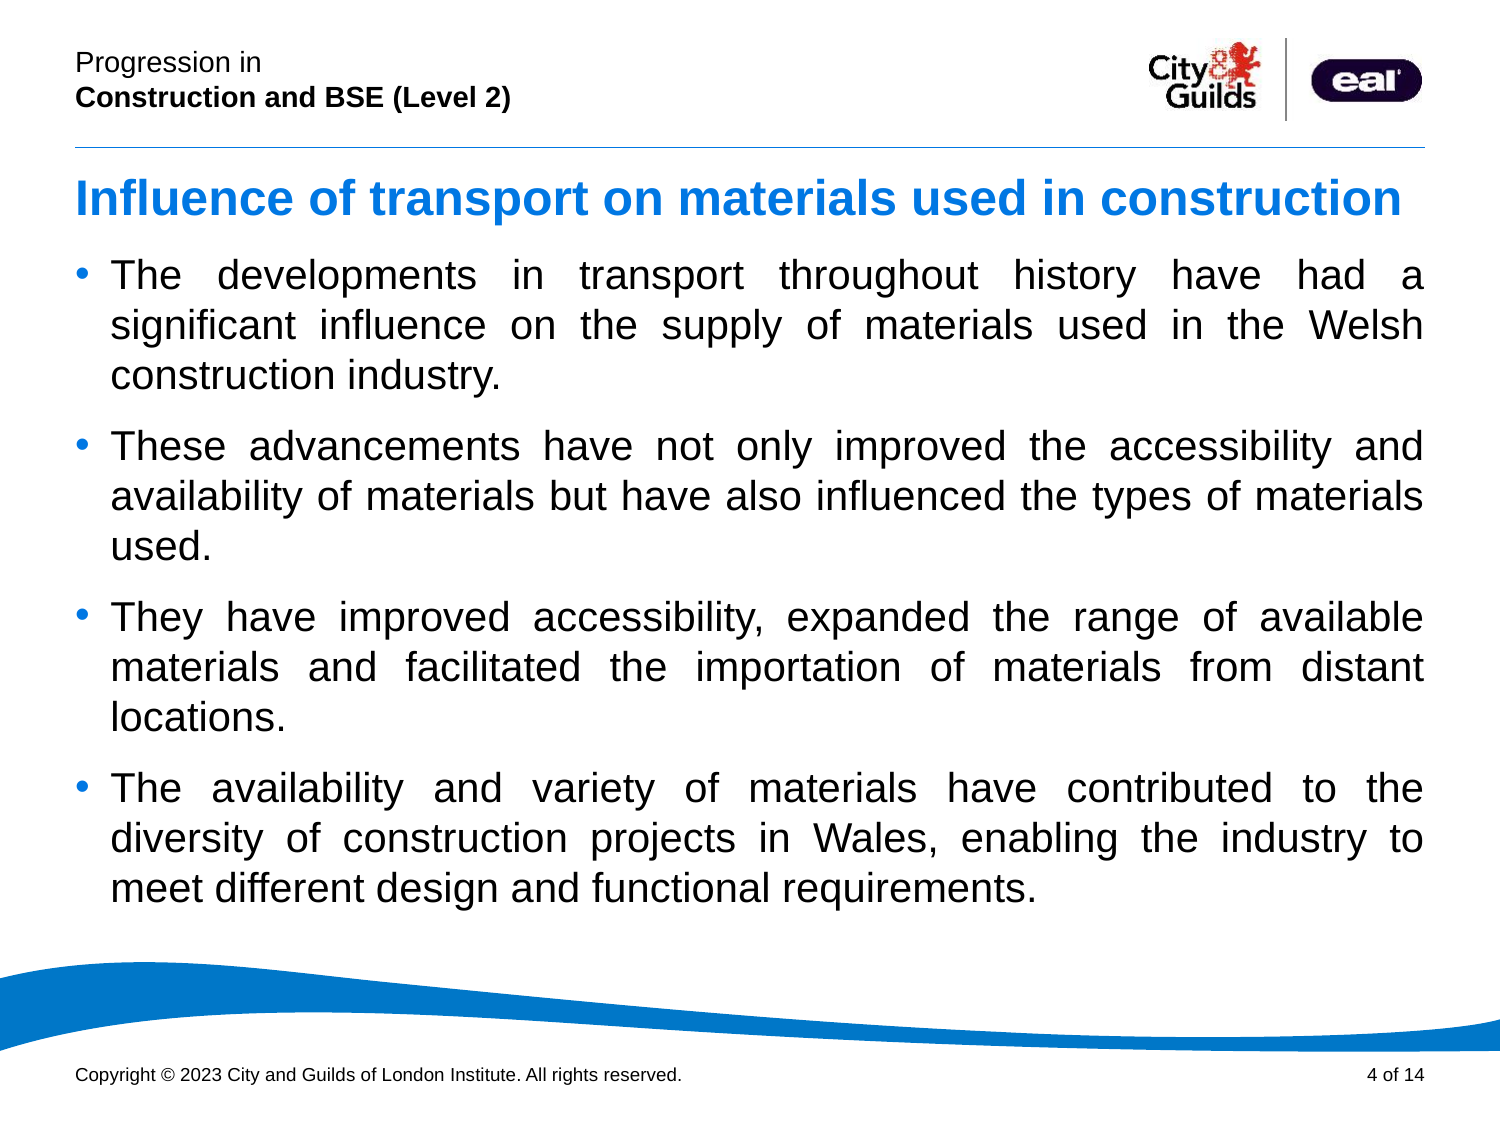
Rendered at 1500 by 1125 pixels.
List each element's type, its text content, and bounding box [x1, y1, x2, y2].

list The developments in transport throughout history have had a significant influence on the supply of materials used in the Welsh construction industry. These advancements have not only improved the accessibility and availability of materials but have also influenced the types of materials used. They have improved accessibility, expanded the range of available materials and facilitated the importation of materials from distant locations. The availability and variety of materials have contributed to the diversity of construction projects in Wales, enabling the industry to meet different design and functional requirements. [74, 247, 1426, 946]
picture [1149, 38, 1422, 121]
title Influence of transport on materials used in construction [74, 165, 1426, 229]
